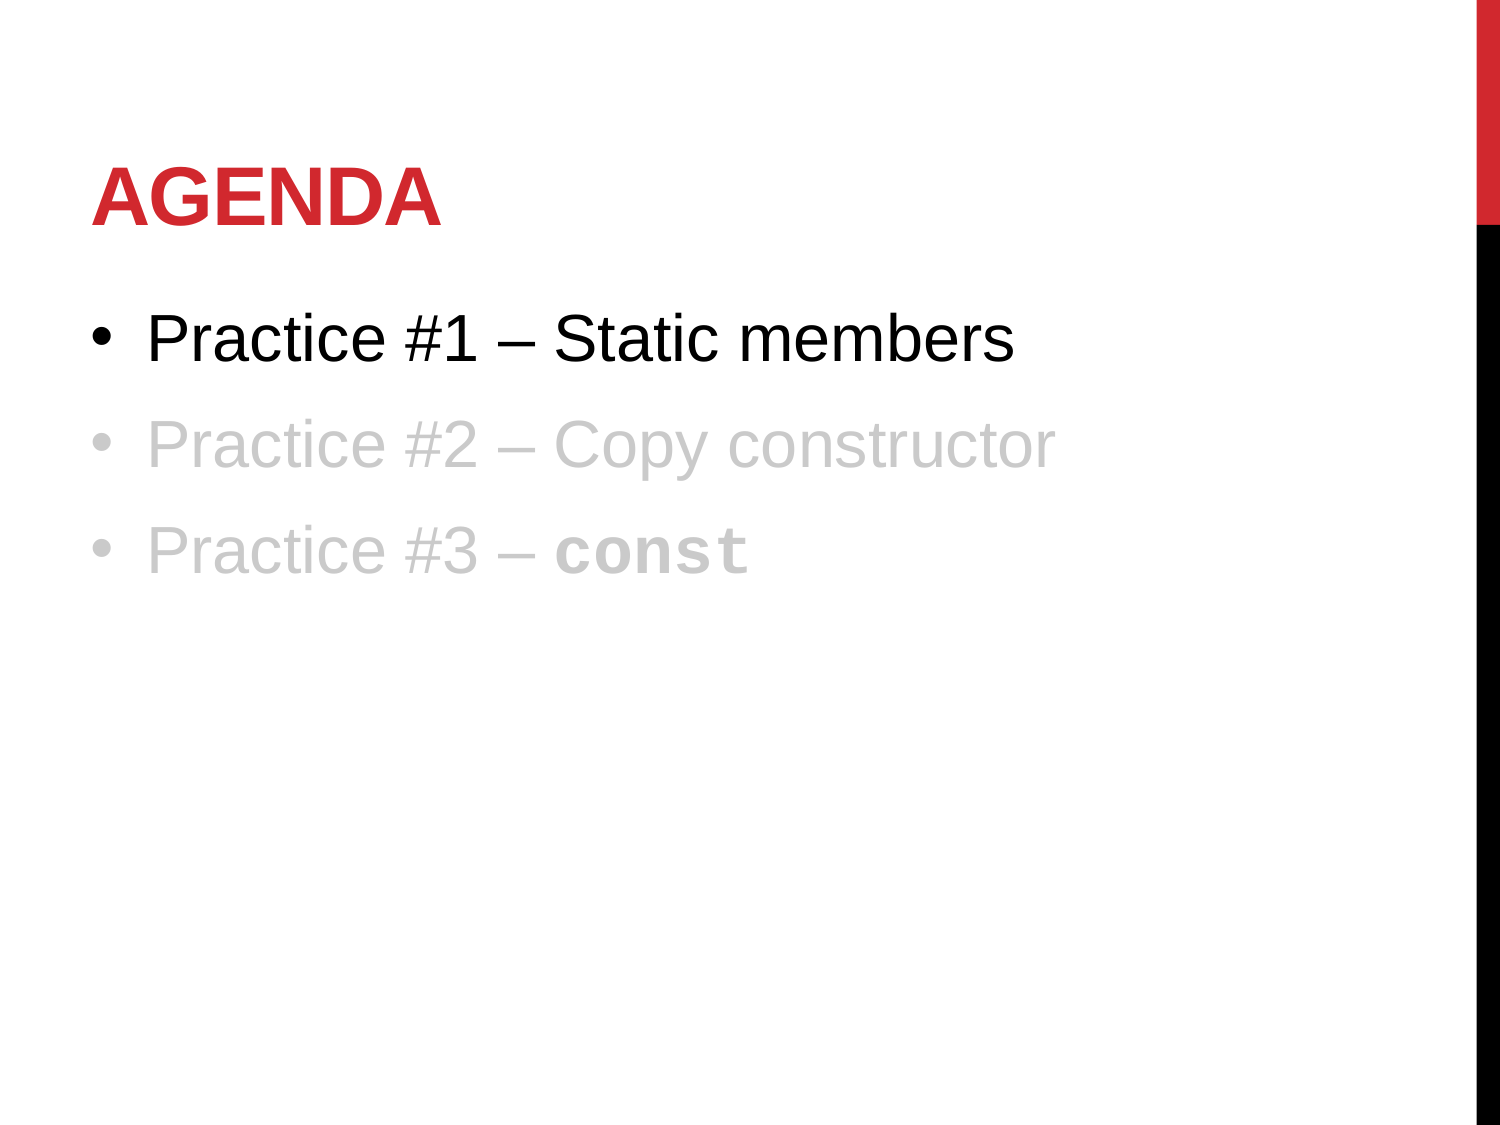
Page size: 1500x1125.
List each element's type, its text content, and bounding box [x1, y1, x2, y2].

title Agenda [75, 25, 1025, 250]
list Practice #1 – Static members Practice #2 – Copy constructor Practice #3 – const [75, 287, 1325, 1005]
